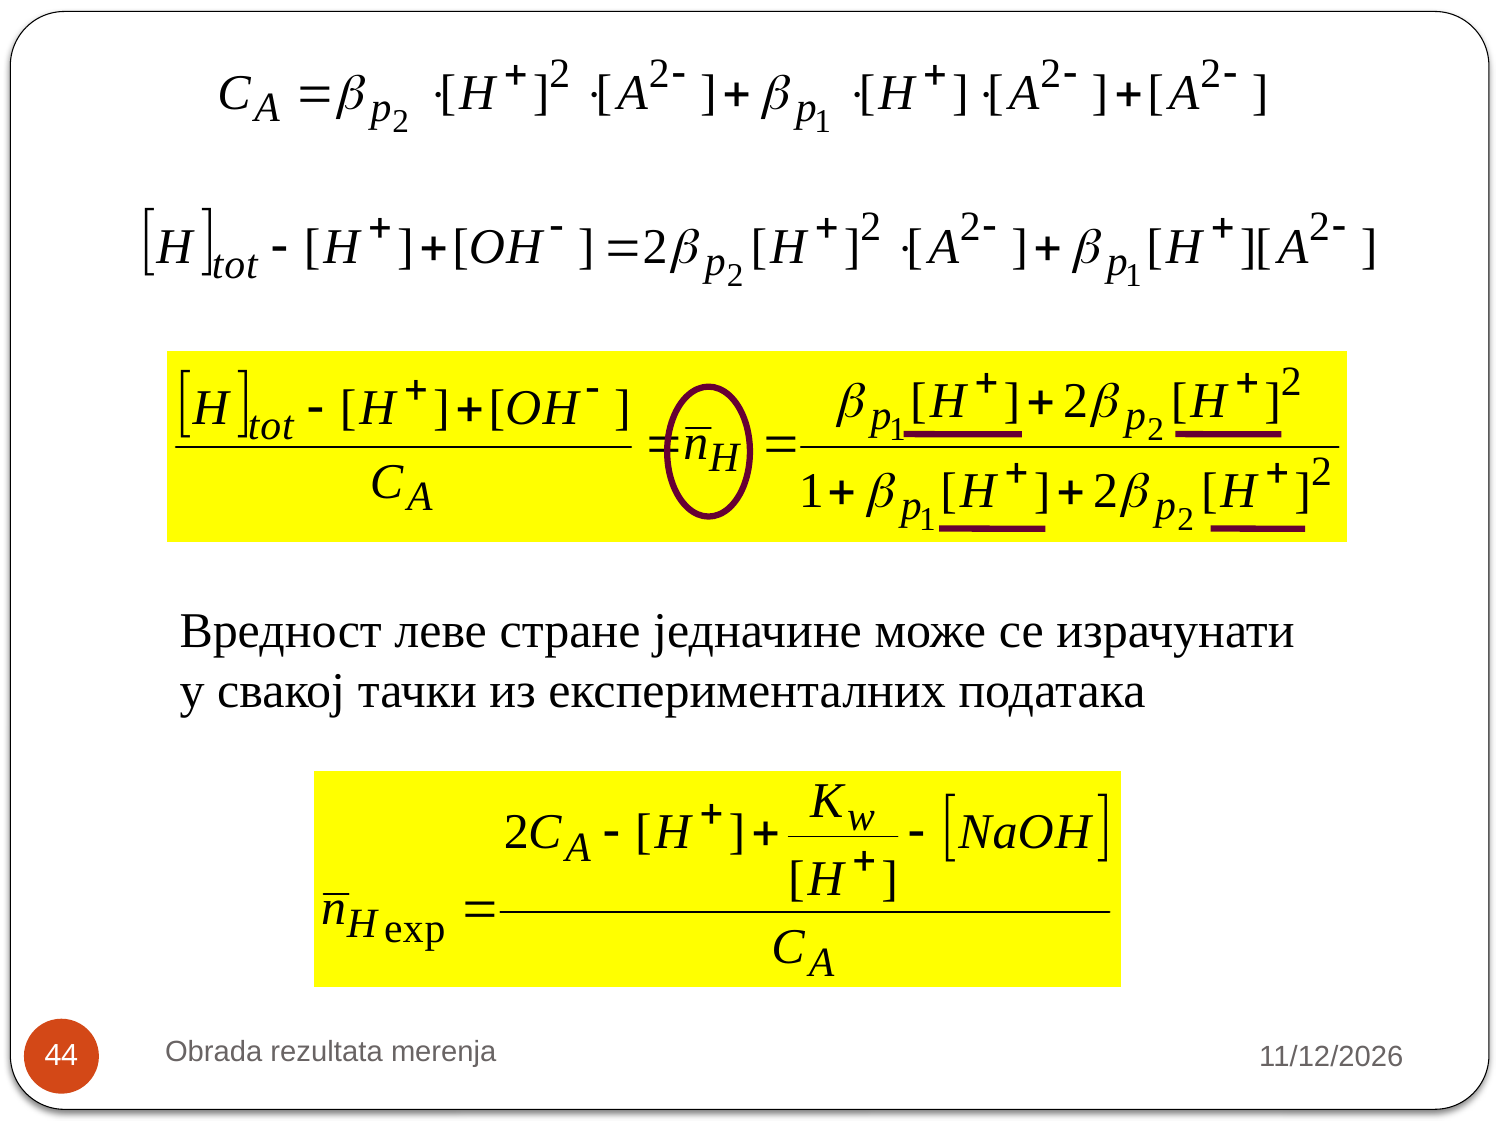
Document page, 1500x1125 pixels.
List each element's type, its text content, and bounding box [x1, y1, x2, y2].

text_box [313, 770, 1122, 988]
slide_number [1012, 1015, 1419, 1094]
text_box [135, 196, 1386, 297]
slide_number 44 [23, 1018, 99, 1094]
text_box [167, 350, 1348, 543]
text_box Вредност леве стране једначине може се израчунати у свакој тачки из експерименталних података [164, 590, 1323, 725]
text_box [210, 42, 1274, 143]
footer Obrada rezultata merenja [150, 1012, 800, 1088]
